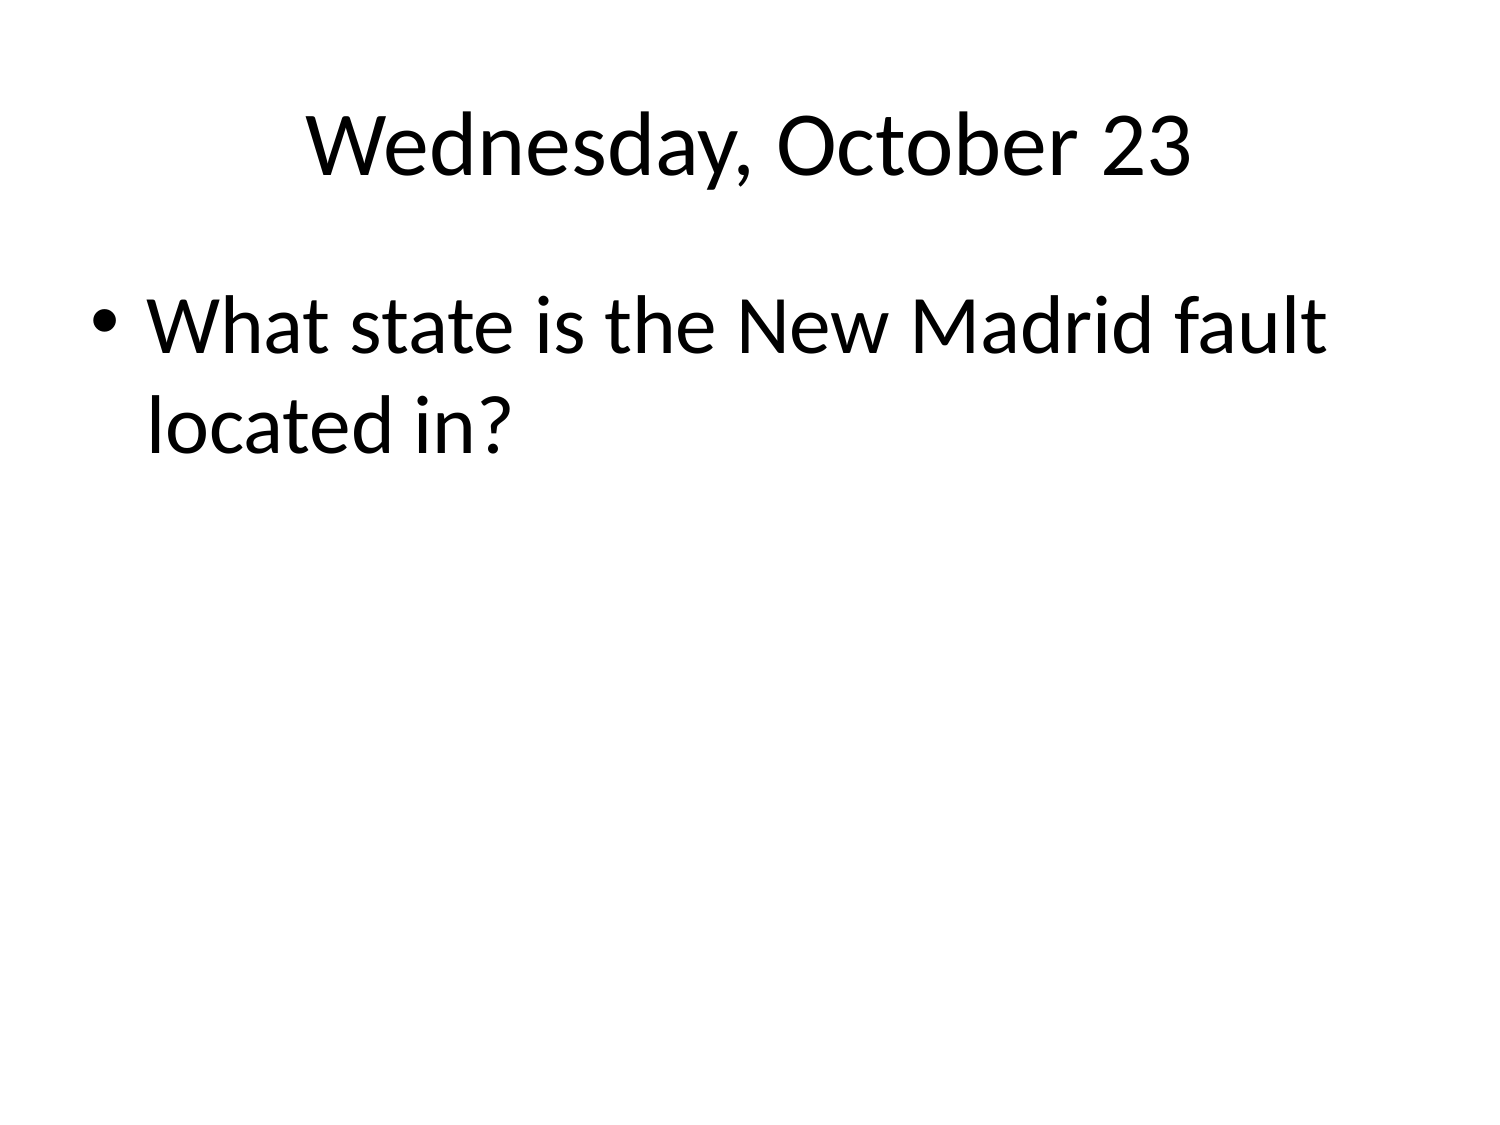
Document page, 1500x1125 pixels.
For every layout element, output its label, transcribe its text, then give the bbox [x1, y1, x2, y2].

list What state is the New Madrid fault located in? [75, 262, 1425, 1005]
title Wednesday, October 23 [75, 45, 1425, 233]
